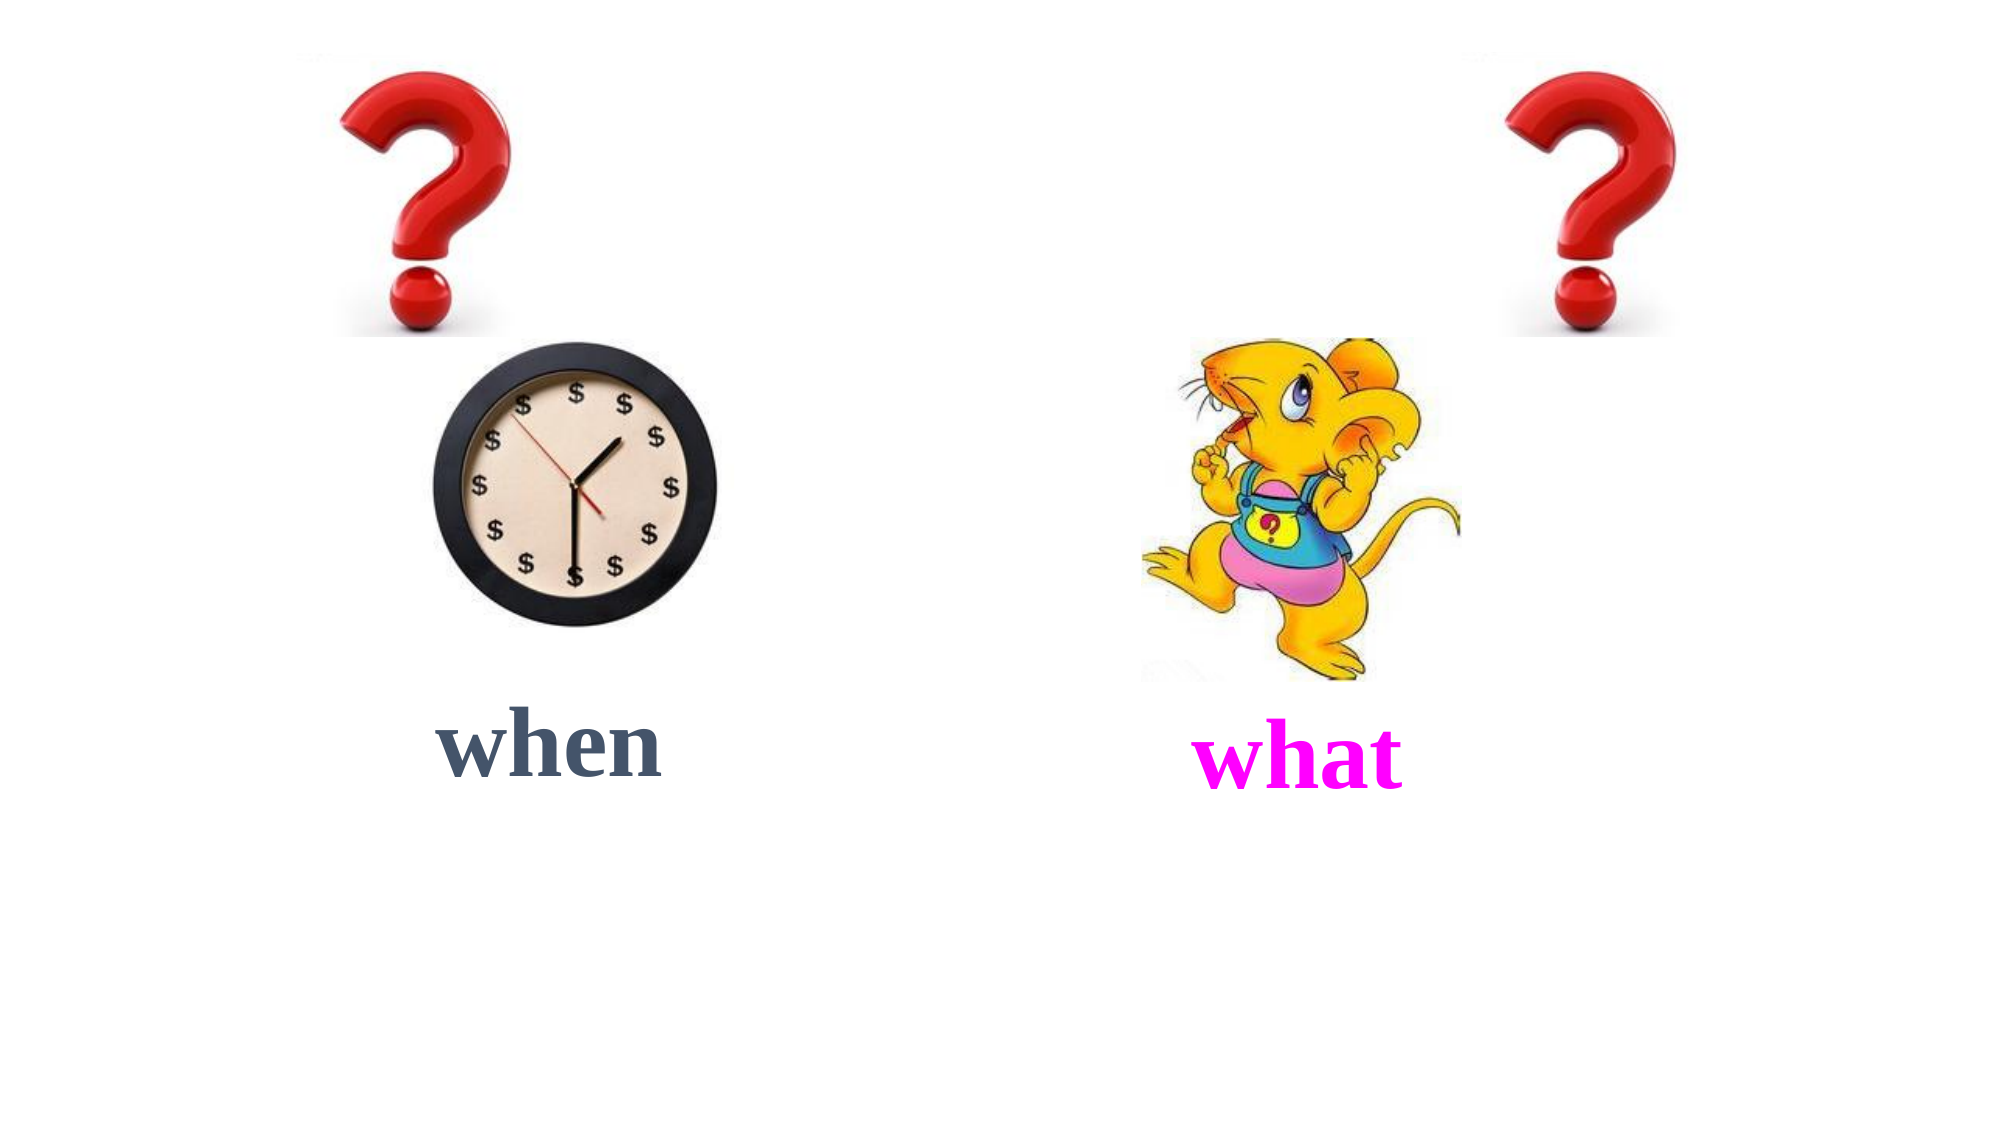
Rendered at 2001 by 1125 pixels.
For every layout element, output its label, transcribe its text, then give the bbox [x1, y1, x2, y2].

text_box what [1177, 680, 1626, 816]
picture [296, 53, 750, 633]
picture [1141, 52, 1711, 682]
text_box when [421, 668, 776, 804]
